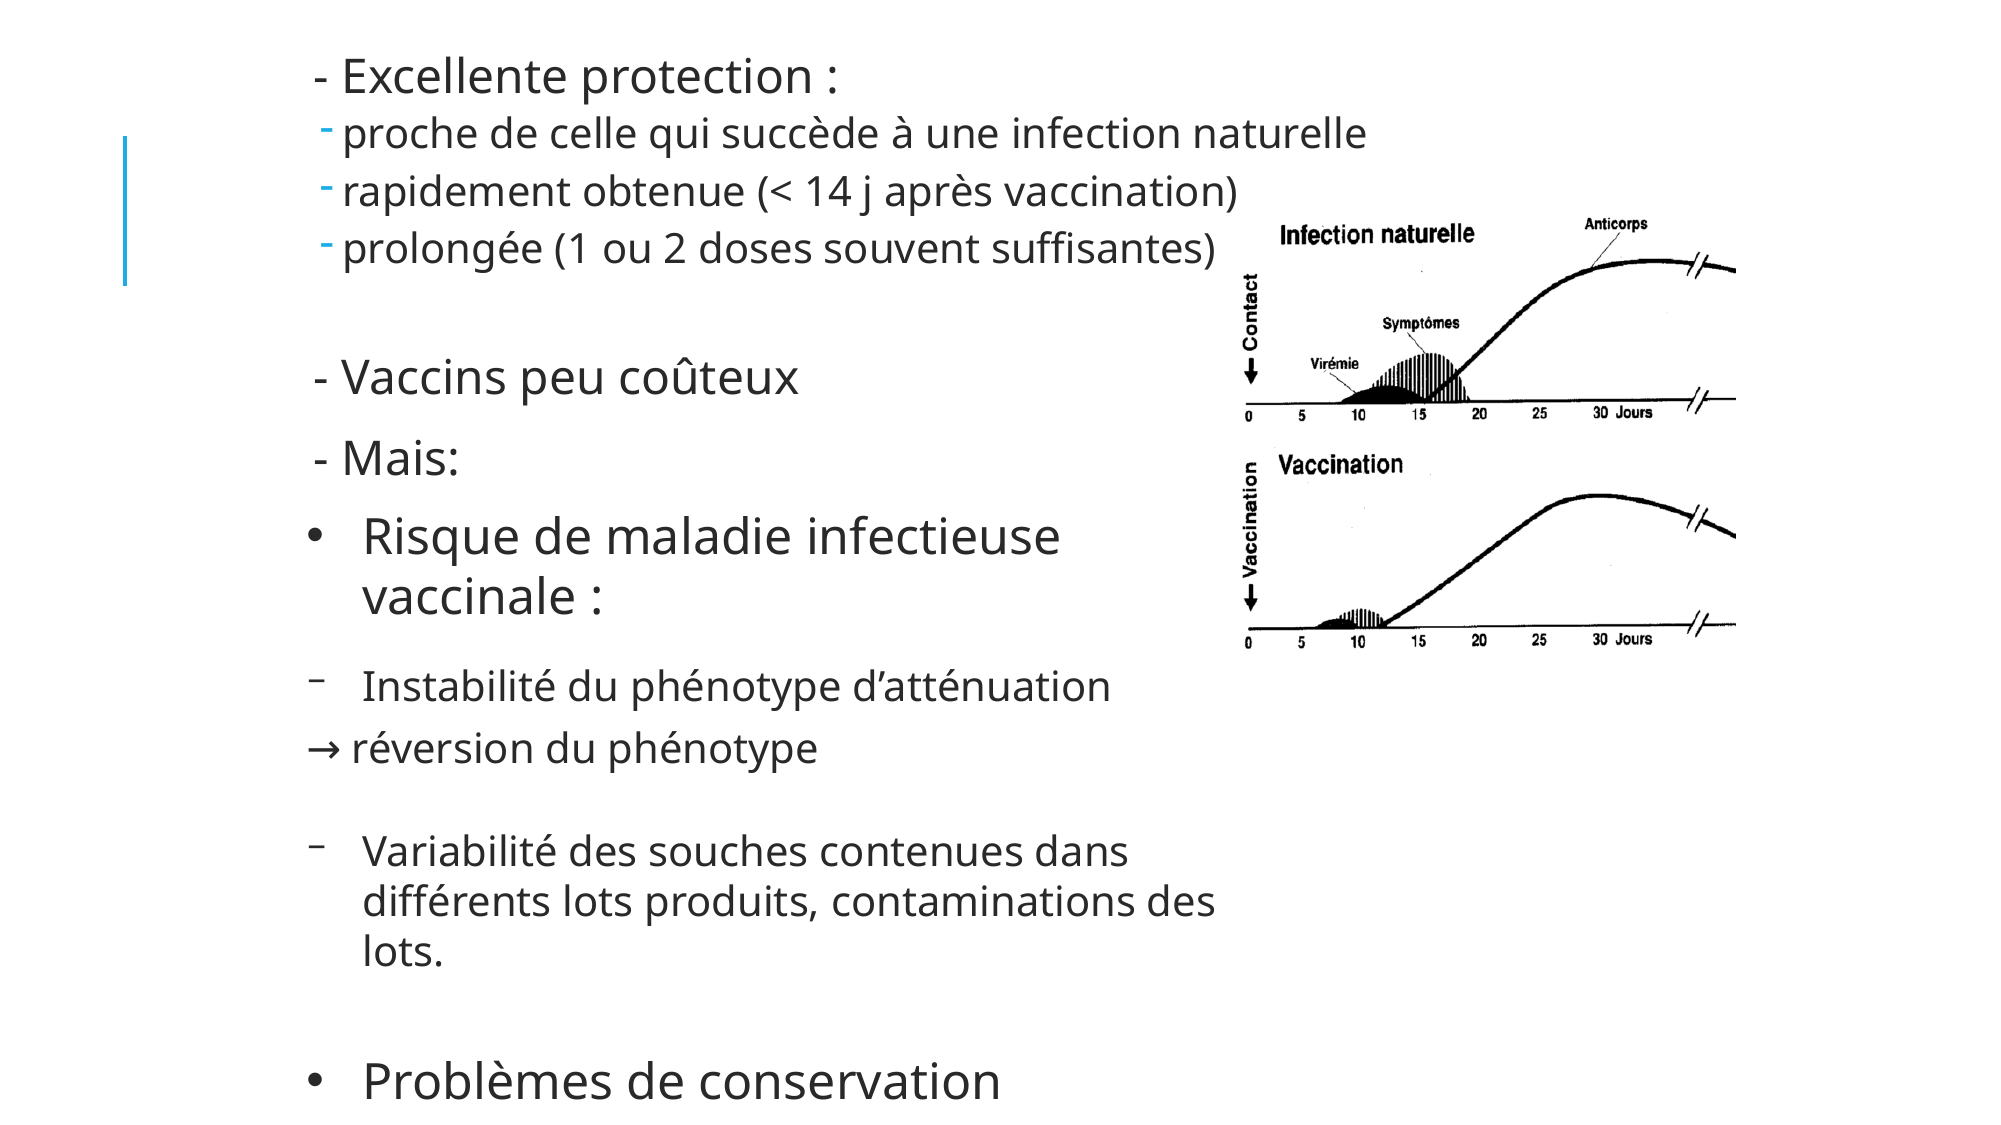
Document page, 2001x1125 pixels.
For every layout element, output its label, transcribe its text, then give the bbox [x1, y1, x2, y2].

text_box Risque de maladie infectieuse vaccinale : Instabilité du phénotype d’atténuation → réversion du phénotype Variabilité des souches contenues dans différents lots produits, contaminations des lots. Problèmes de conservation CI immunodéprimé et femme enceinte [291, 496, 1237, 1107]
list - Excellente protection : proche de celle qui succède à une infection naturelle rapidement obtenue (< 14 j après vaccination) prolongée (1 ou 2 doses souvent suffisantes) - Vaccins peu coûteux - Mais: [291, 45, 1697, 496]
picture [1224, 200, 1737, 672]
